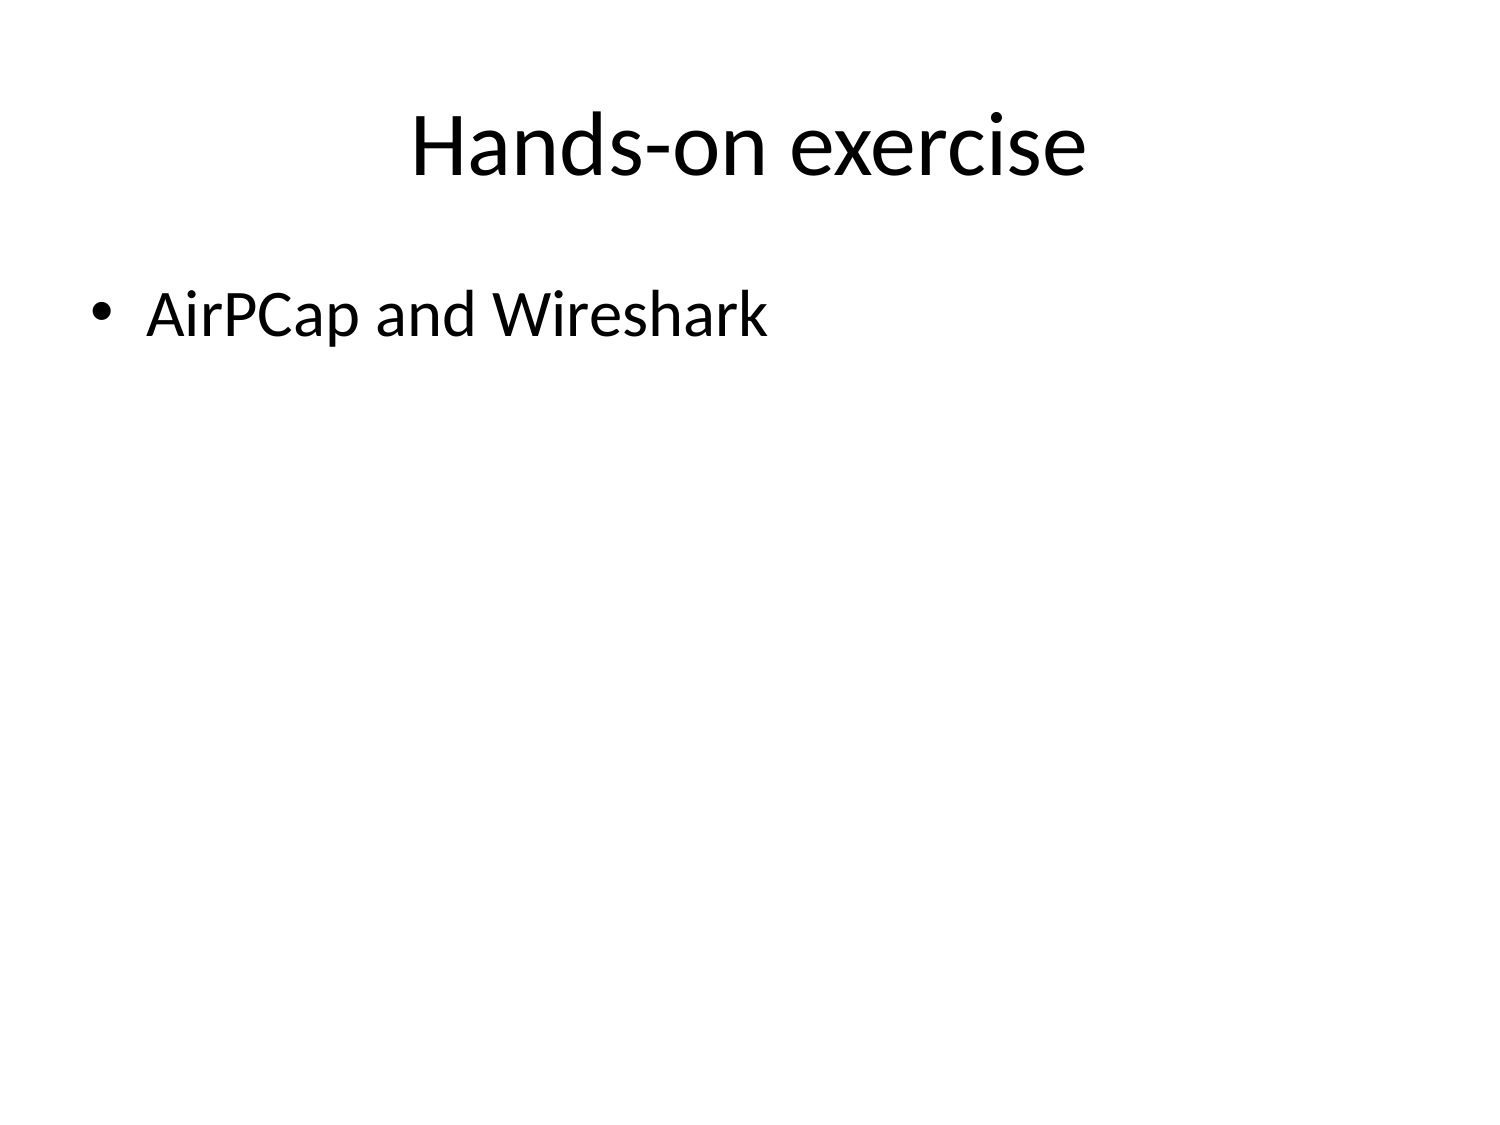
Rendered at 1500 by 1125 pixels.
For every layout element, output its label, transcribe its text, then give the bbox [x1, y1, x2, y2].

list AirPCap and Wireshark [74, 262, 1426, 1006]
title Hands-on exercise [74, 44, 1426, 233]
